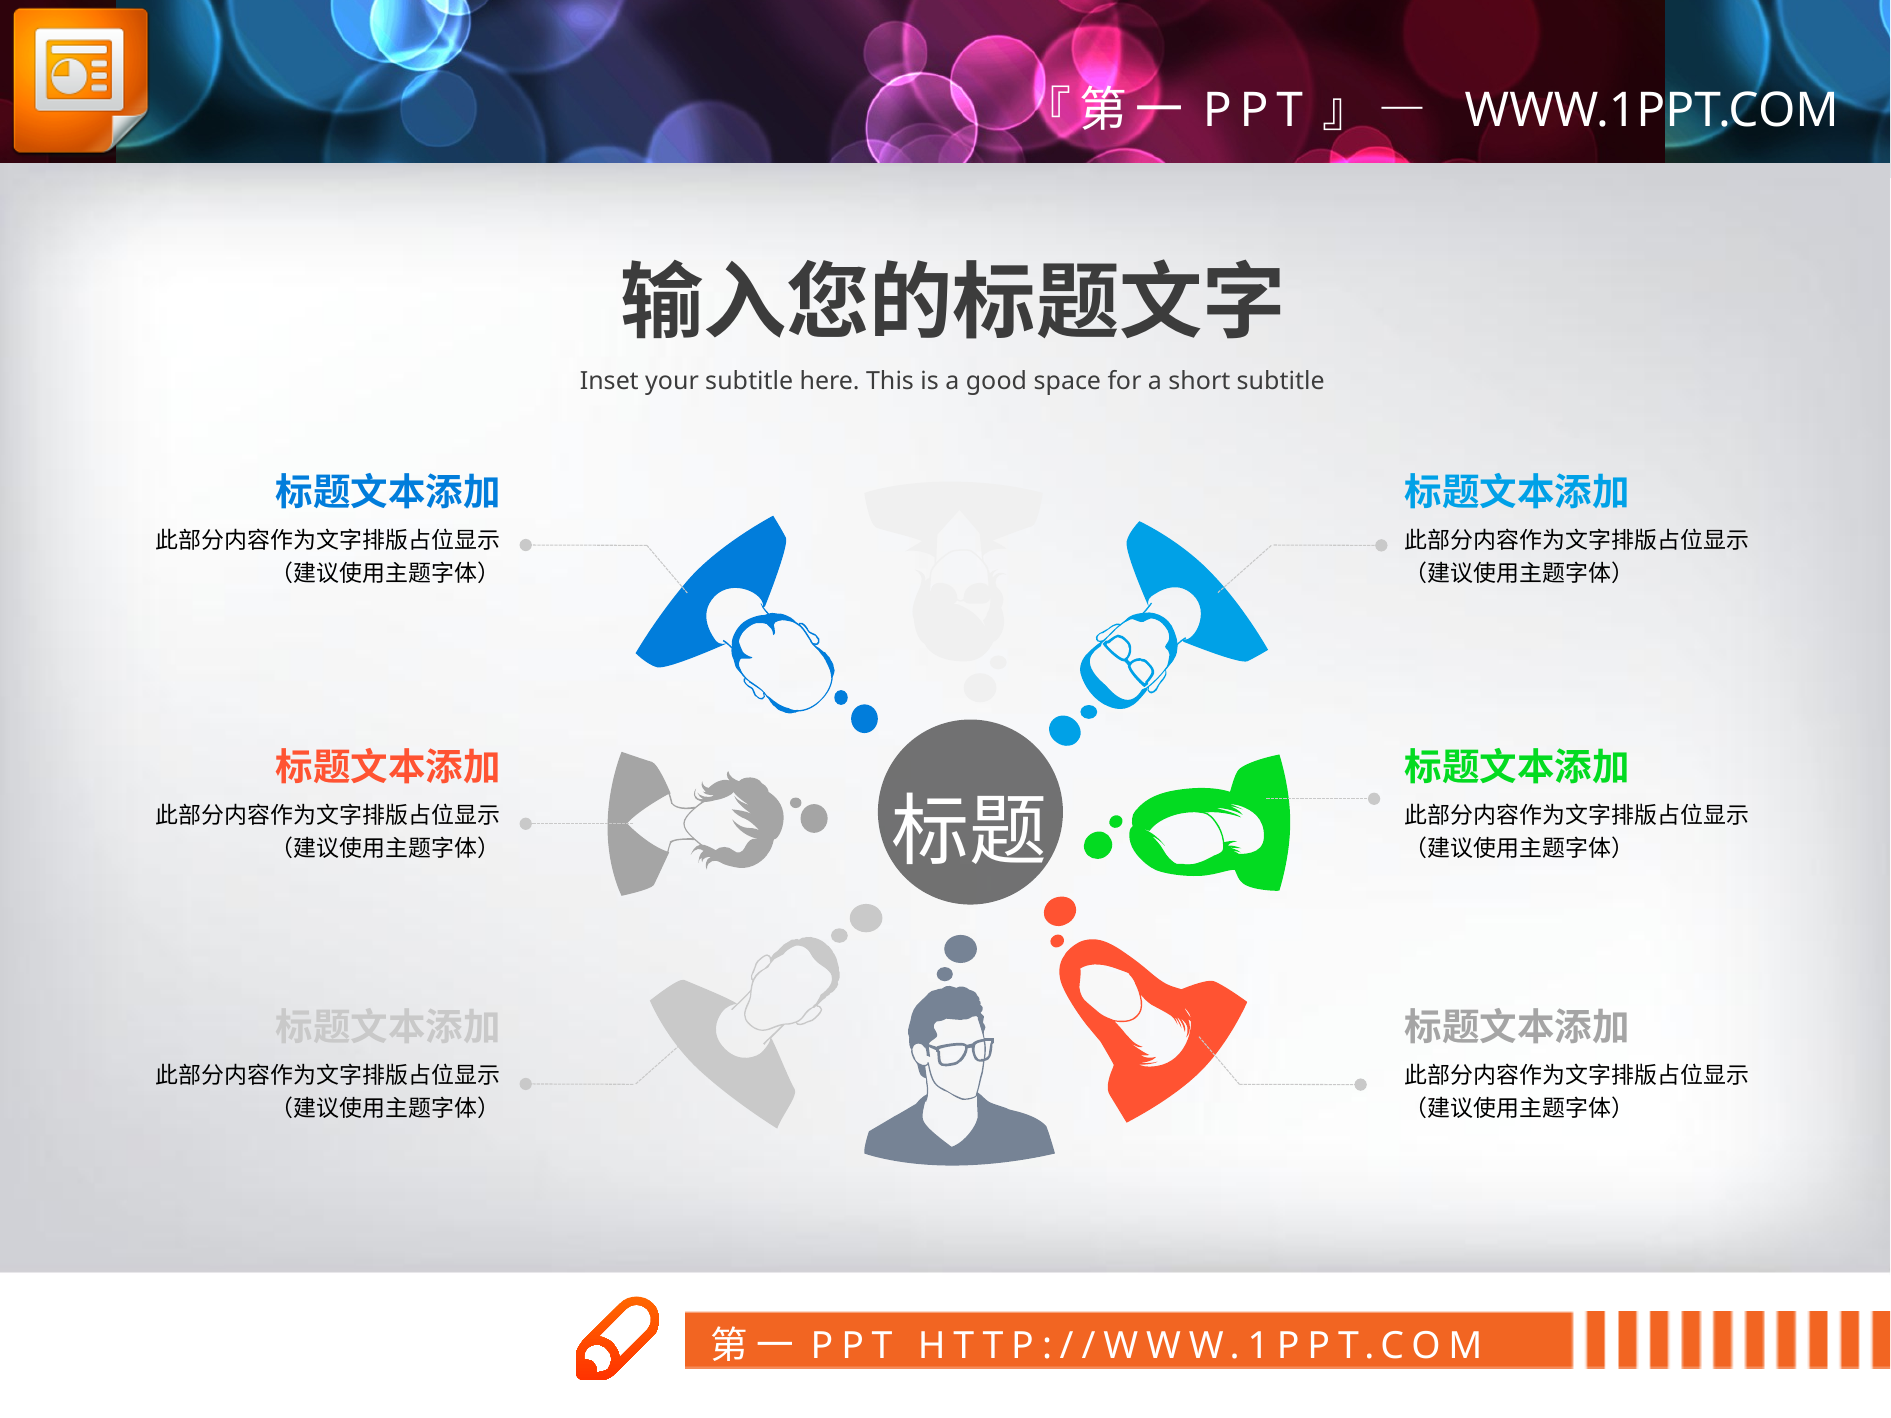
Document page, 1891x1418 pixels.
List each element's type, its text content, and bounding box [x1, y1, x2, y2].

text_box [85, 460, 1820, 1173]
picture [685, 1311, 1891, 1369]
text_box Inset your subtitle here. This is a good space for a short subtitle [83, 354, 1823, 405]
text_box 输入您的标题文字 [82, 248, 1824, 348]
picture [0, 0, 1891, 1275]
